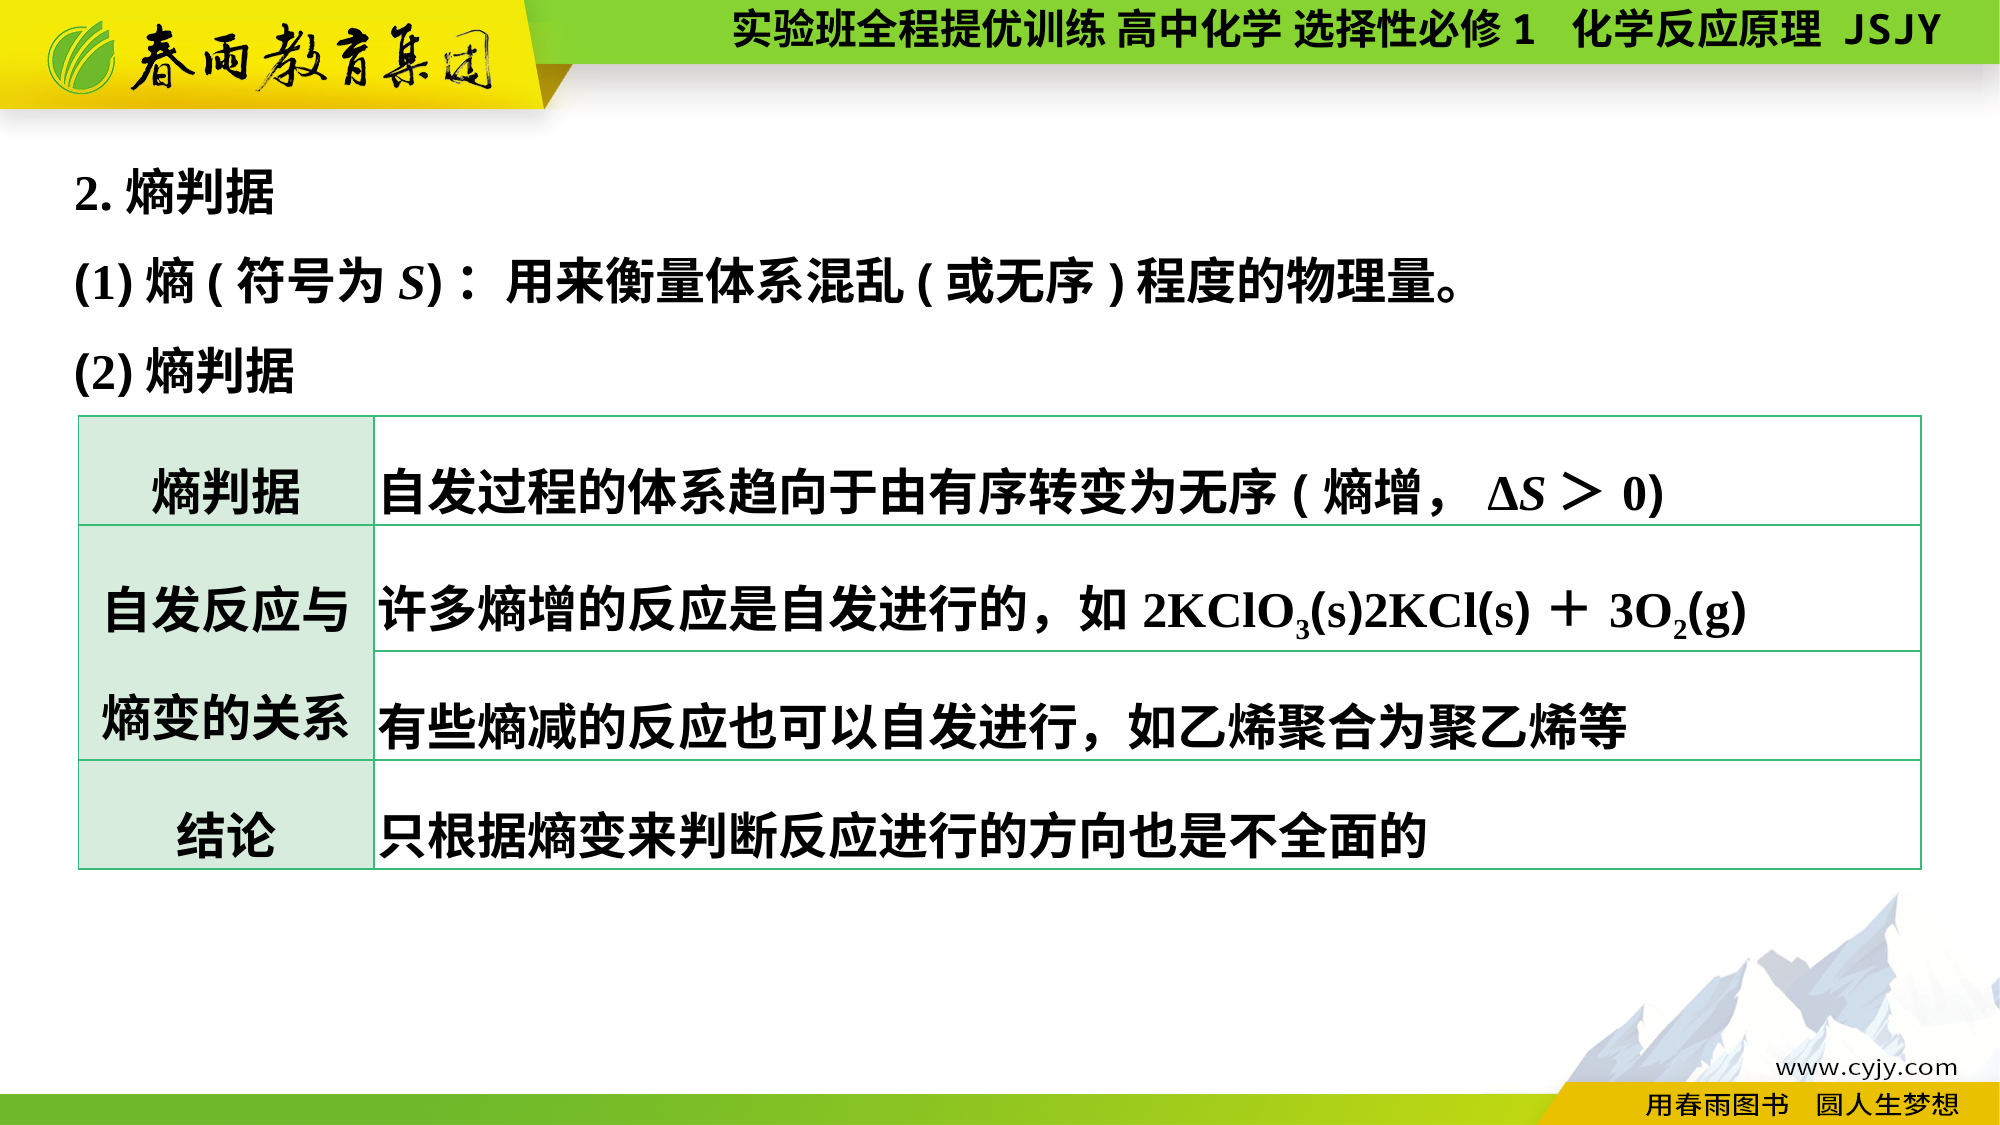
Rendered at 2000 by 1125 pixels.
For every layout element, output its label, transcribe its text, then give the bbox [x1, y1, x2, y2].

list 2.熵判据 (1)熵(符号为S)：用来衡量体系混乱(或无序)程度的物理量。 (2)熵判据 [59, 122, 1944, 399]
picture [0, 0, 2000, 1125]
